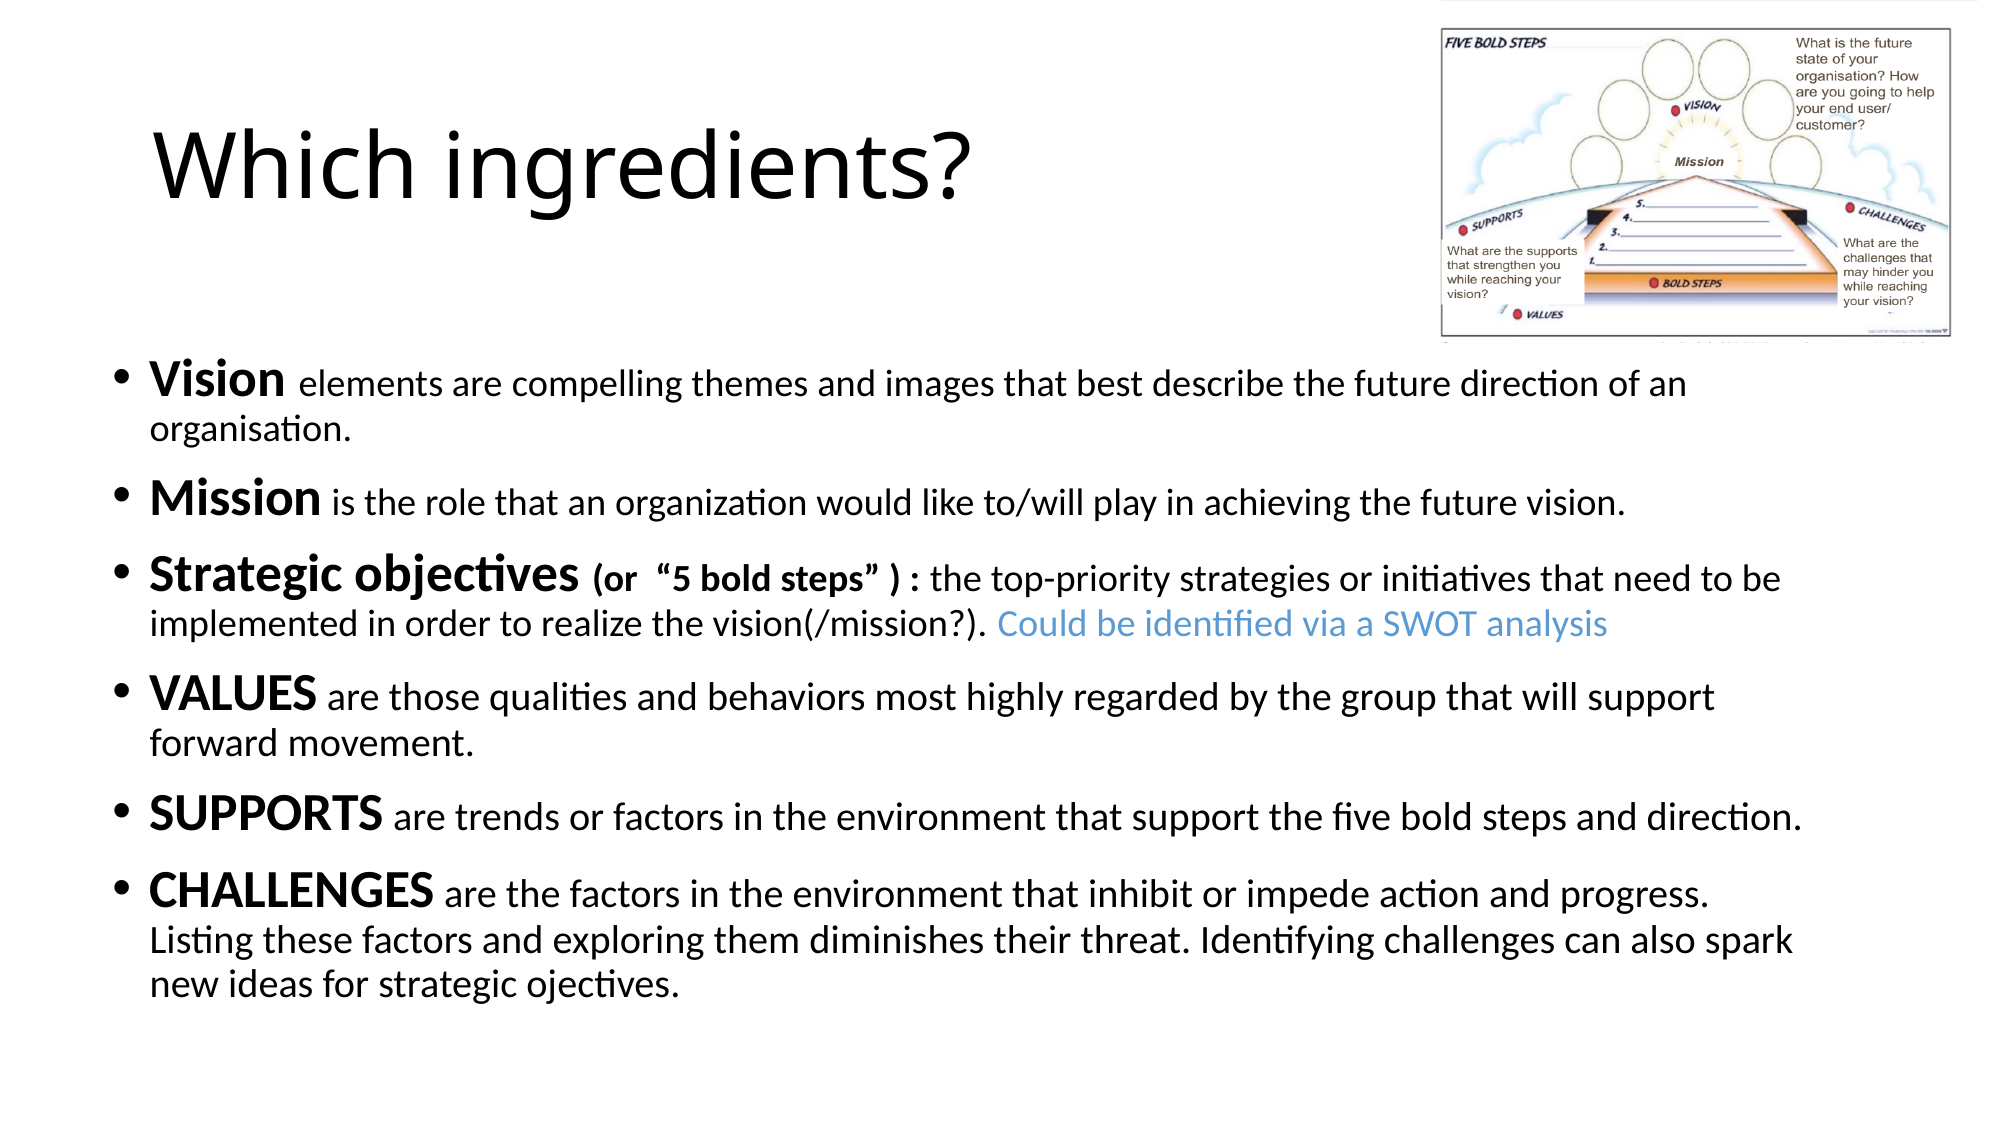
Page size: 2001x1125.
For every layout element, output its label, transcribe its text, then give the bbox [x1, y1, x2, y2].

picture [1404, 0, 1978, 343]
list Vision elements are compelling themes and images that best describe the future direction of an organisation. Mission is the role that an organization would like to/will play in achieving the future vision. Strategic objectives (or “5 bold steps” ) : the top-priority strategies or initiatives that need to be implemented in order to realize the vision(/mission?). Could be identified via a SWOT analysis VALUES are those qualities and behaviors most highly regarded by the group that will support forward movement. SUPPORTS are trends or factors in the environment that support the five bold steps and direction. CHALLENGES are the factors in the environment that inhibit or impede action and progress. Listing these factors and exploring them diminishes their threat. Identifying challenges can also spark new ideas for strategic ojectives. [97, 342, 1823, 1057]
title Which ingredients? [137, 59, 1404, 278]
